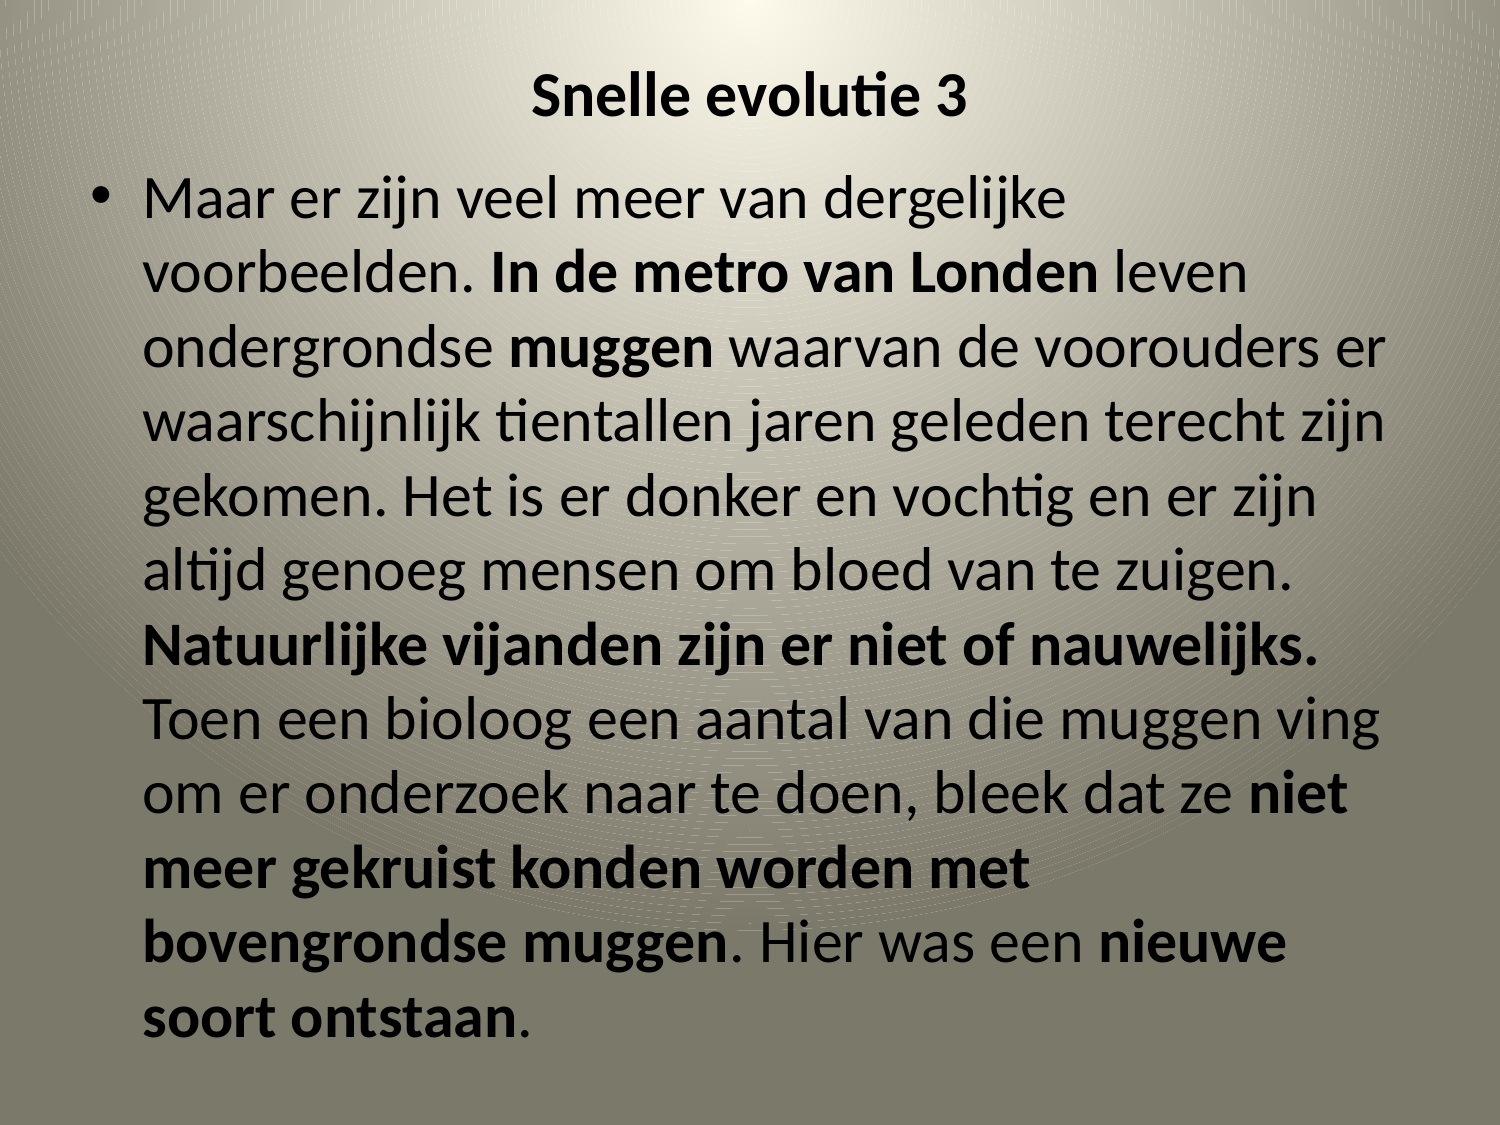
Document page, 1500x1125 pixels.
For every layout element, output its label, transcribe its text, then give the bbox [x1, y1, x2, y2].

title Snelle evolutie 3 [75, 45, 1425, 138]
list Maar er zijn veel meer van dergelijke voorbeelden. In de metro van Londen leven ondergrondse muggen waarvan de voorouders er waarschijnlijk tientallen jaren geleden terecht zijn gekomen. Het is er donker en vochtig en er zijn altijd genoeg mensen om bloed van te zuigen. Natuurlijke vijanden zijn er niet of nauwelijks. Toen een bioloog een aantal van die muggen ving om er onderzoek naar te doen, bleek dat ze niet meer gekruist konden worden met bovengrondse muggen. Hier was een nieuwe soort ontstaan. [75, 149, 1425, 1059]
